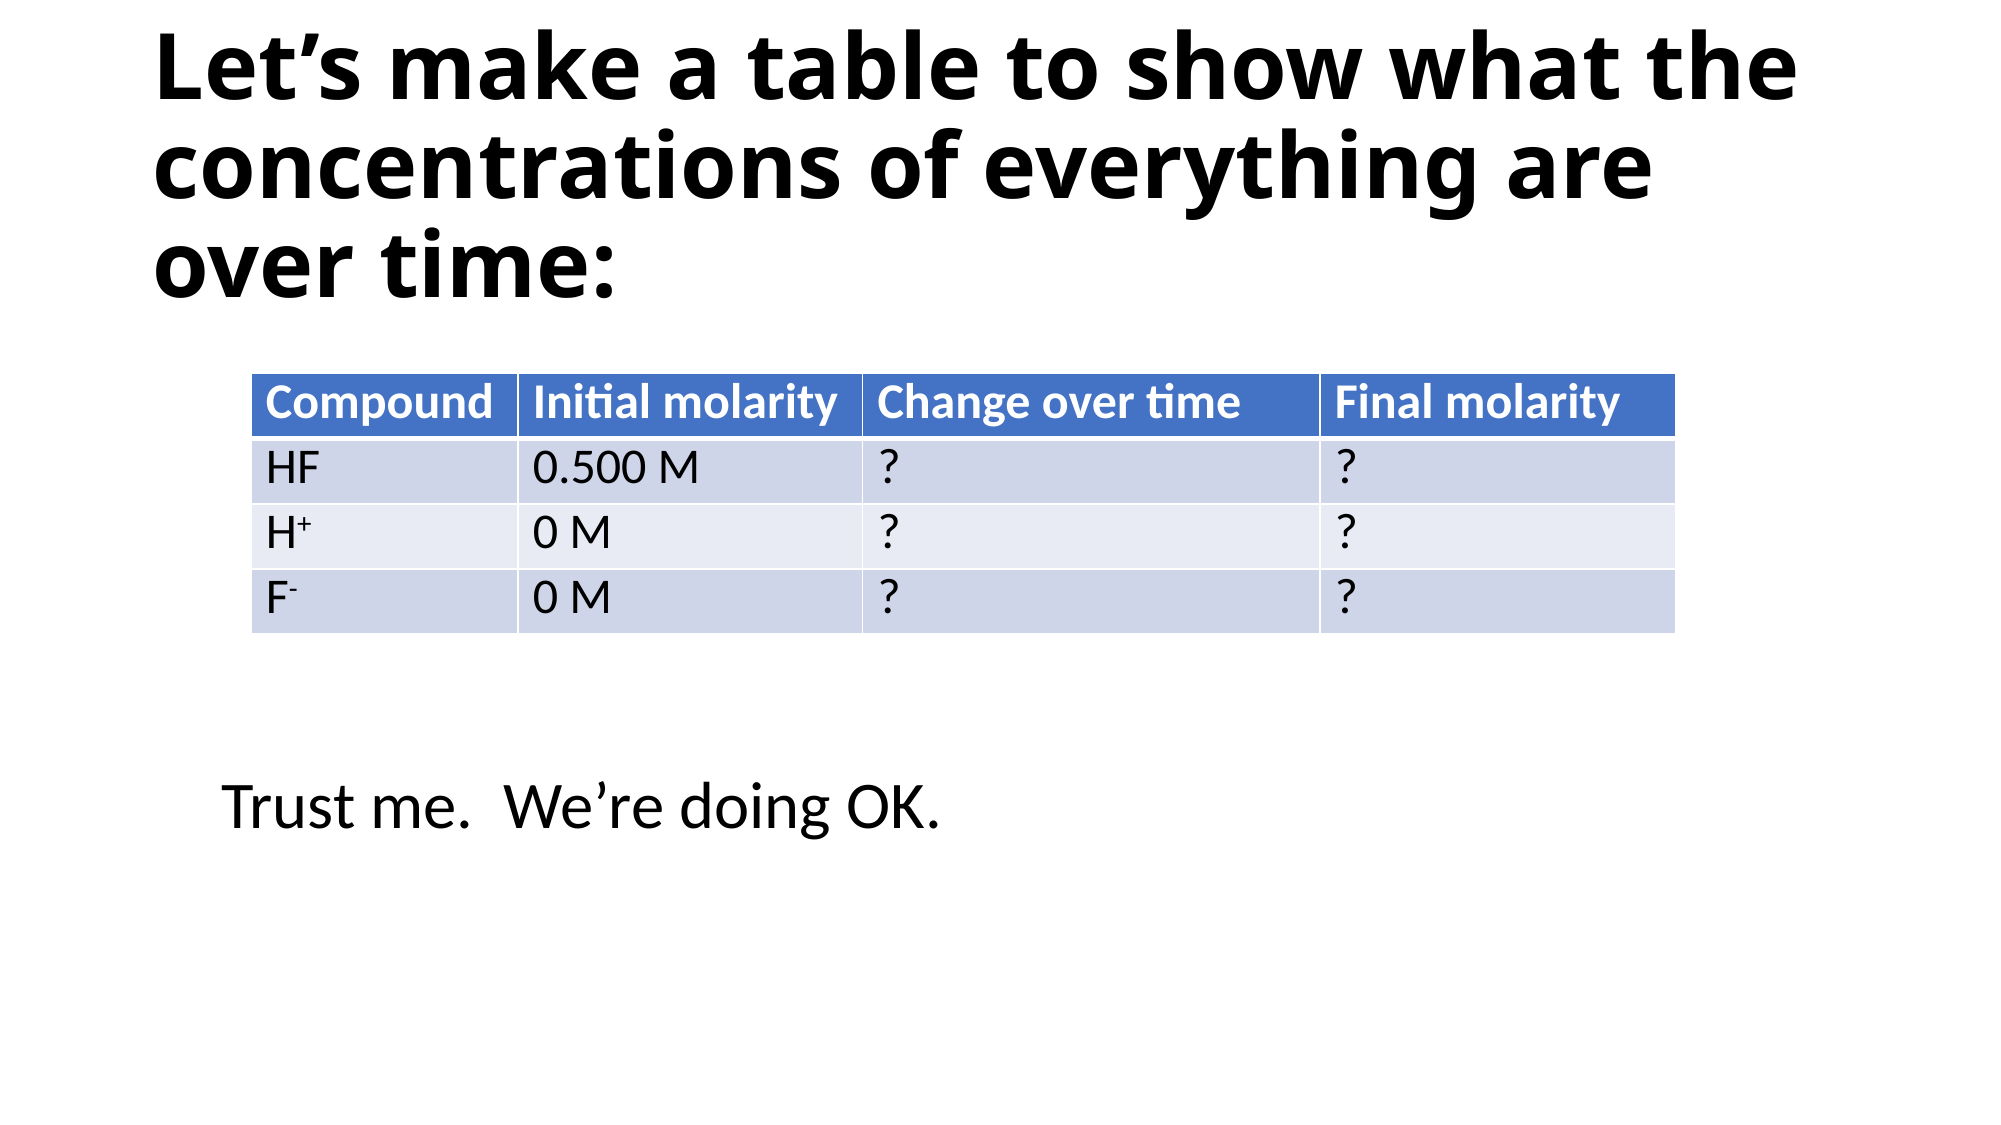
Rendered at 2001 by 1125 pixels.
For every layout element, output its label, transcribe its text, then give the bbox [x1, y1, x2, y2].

table_cell HF [252, 441, 517, 503]
title Let’s make a table to show what the concentrations of everything are over time: [137, 59, 1863, 278]
table_cell ? [1321, 570, 1675, 633]
table_header Change over time [863, 374, 1319, 436]
table_cell ? [863, 570, 1319, 633]
table_cell ? [1321, 505, 1675, 568]
table_header Initial molarity [519, 374, 862, 436]
table_cell 0.500 M [519, 441, 862, 503]
table_cell ? [1321, 441, 1675, 503]
table_cell ? [863, 505, 1319, 568]
text_box Trust me. We’re doing OK. [206, 754, 1754, 850]
table_header Compound [252, 374, 517, 436]
table_cell 0 M [519, 505, 862, 568]
table_cell H+ [252, 505, 517, 568]
table_cell F- [252, 570, 517, 633]
table_header Final molarity [1321, 374, 1675, 436]
table_cell ? [863, 441, 1319, 503]
table_cell 0 M [519, 570, 862, 633]
